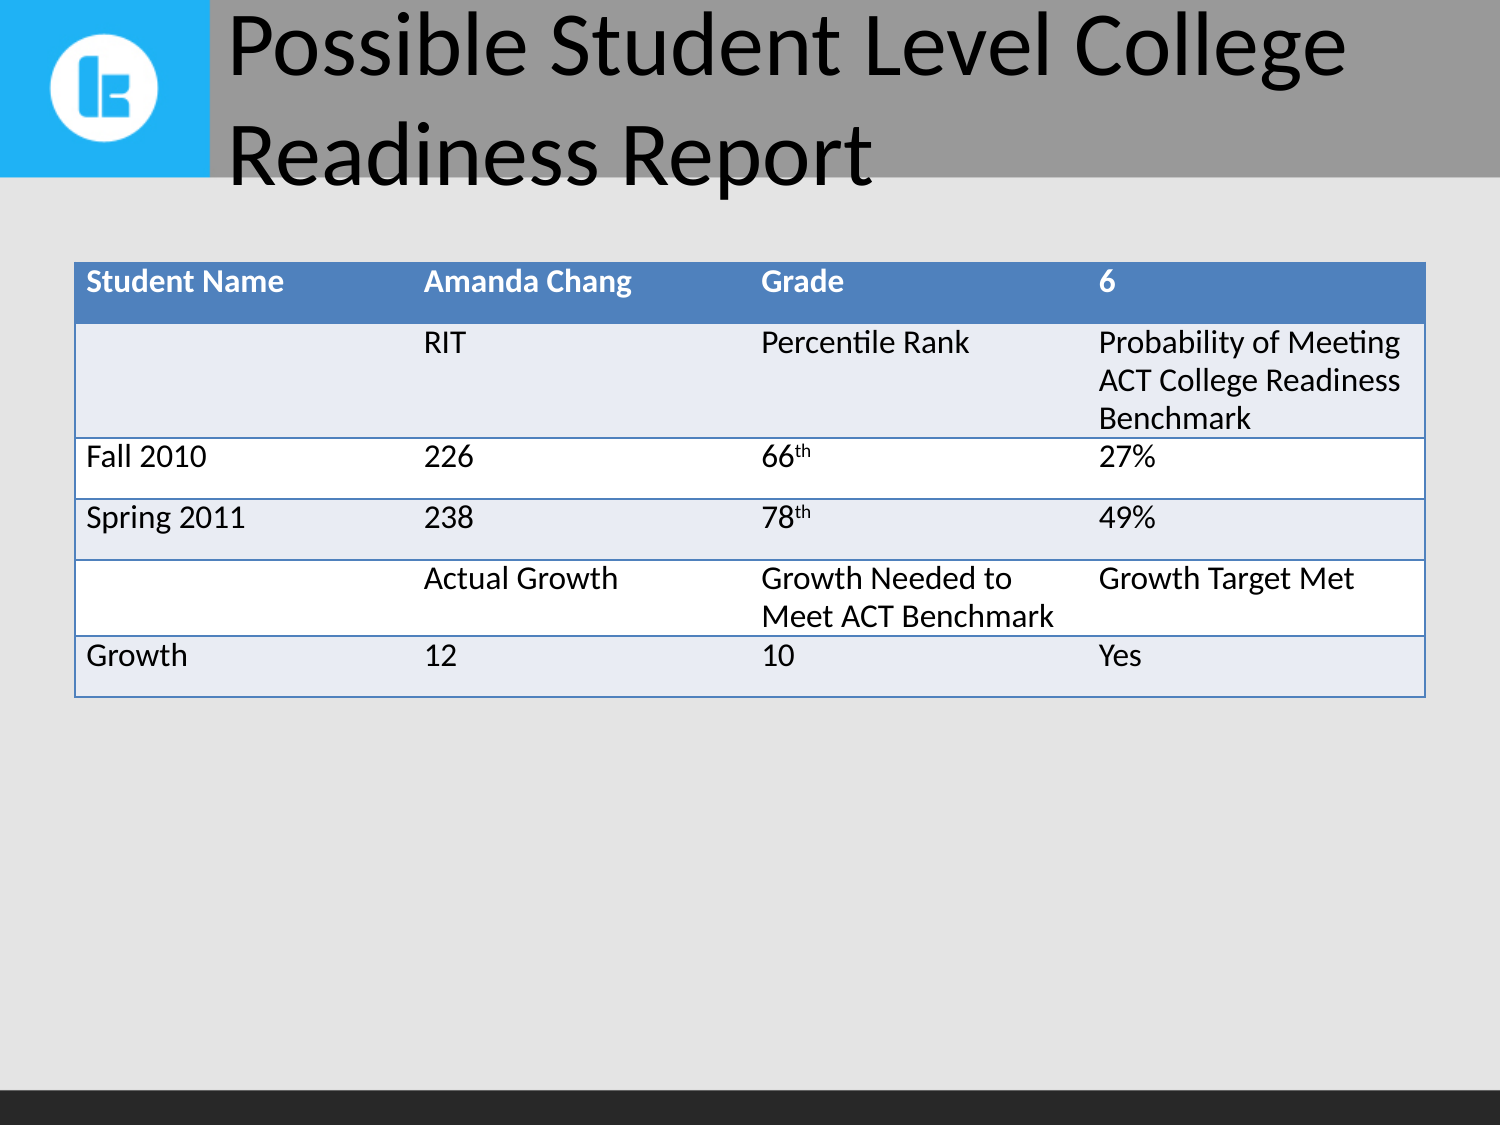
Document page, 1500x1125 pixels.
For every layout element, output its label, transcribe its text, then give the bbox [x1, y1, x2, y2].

table_cell Probability of Meeting ACT College Readiness Benchmark [1088, 324, 1424, 437]
table_cell 49% [1088, 500, 1424, 559]
table_cell Growth [76, 637, 413, 696]
table_cell Growth Target Met [1088, 561, 1424, 635]
title Possible Student Level College Readiness Report [212, 0, 1438, 188]
table_cell 27% [1088, 439, 1424, 498]
table_header Amanda Chang [413, 263, 750, 322]
table_cell 238 [413, 500, 750, 559]
table_cell [76, 561, 413, 635]
table_cell Growth Needed to Meet ACT Benchmark [750, 561, 1088, 635]
table_cell Percentile Rank [750, 324, 1088, 437]
table_cell Yes [1088, 637, 1424, 696]
table_cell 66th [750, 439, 1088, 498]
table_header Student Name [76, 263, 413, 322]
picture [0, 0, 1500, 1125]
table_cell Actual Growth [413, 561, 750, 635]
table_cell 78th [750, 500, 1088, 559]
table_header 6 [1088, 263, 1424, 322]
table_cell 10 [750, 637, 1088, 696]
table_header Grade [750, 263, 1088, 322]
table_cell Fall 2010 [76, 439, 413, 498]
table_cell 12 [413, 637, 750, 696]
table_cell [76, 324, 413, 437]
table_cell 226 [413, 439, 750, 498]
table_cell Spring 2011 [76, 500, 413, 559]
table_cell RIT [413, 324, 750, 437]
